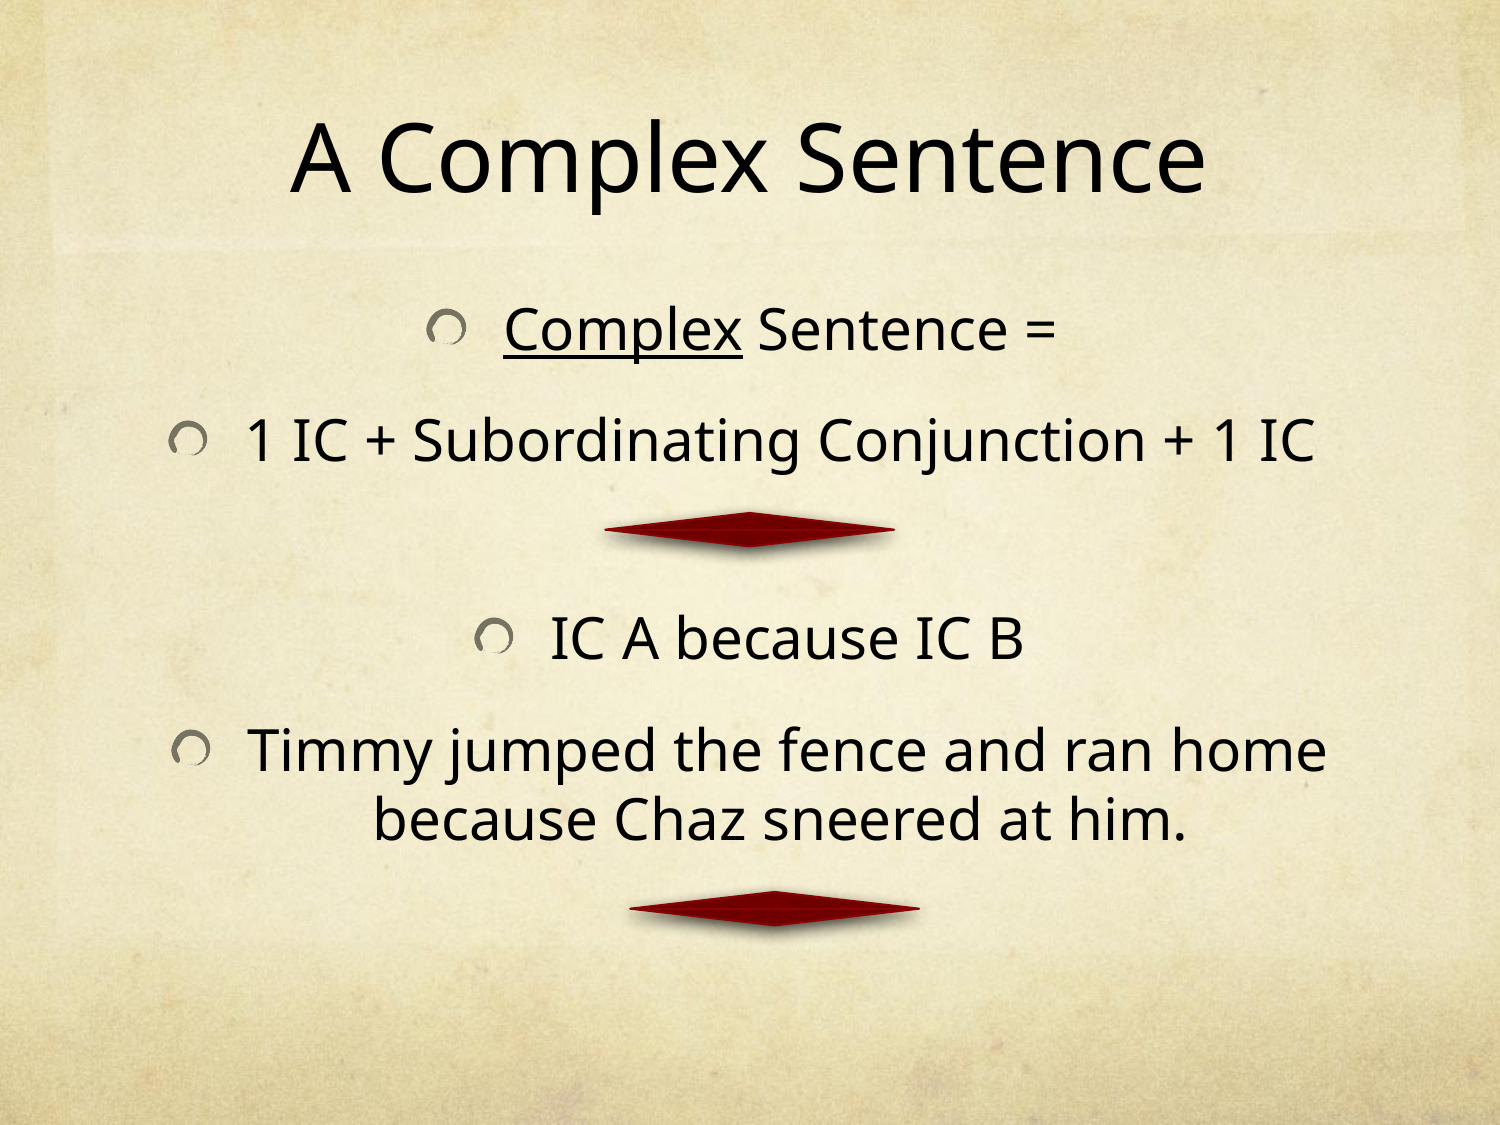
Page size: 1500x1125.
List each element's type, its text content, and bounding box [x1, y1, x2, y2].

text_box [604, 511, 896, 548]
picture [0, 0, 1500, 1125]
title A Complex Sentence [150, 82, 1350, 225]
text_box [629, 890, 921, 927]
list Complex Sentence = 1 IC + Subordinating Conjunction + 1 IC [150, 284, 1350, 593]
list IC A because IC B Timmy jumped the fence and ran home because Chaz sneered at him. [150, 593, 1350, 909]
